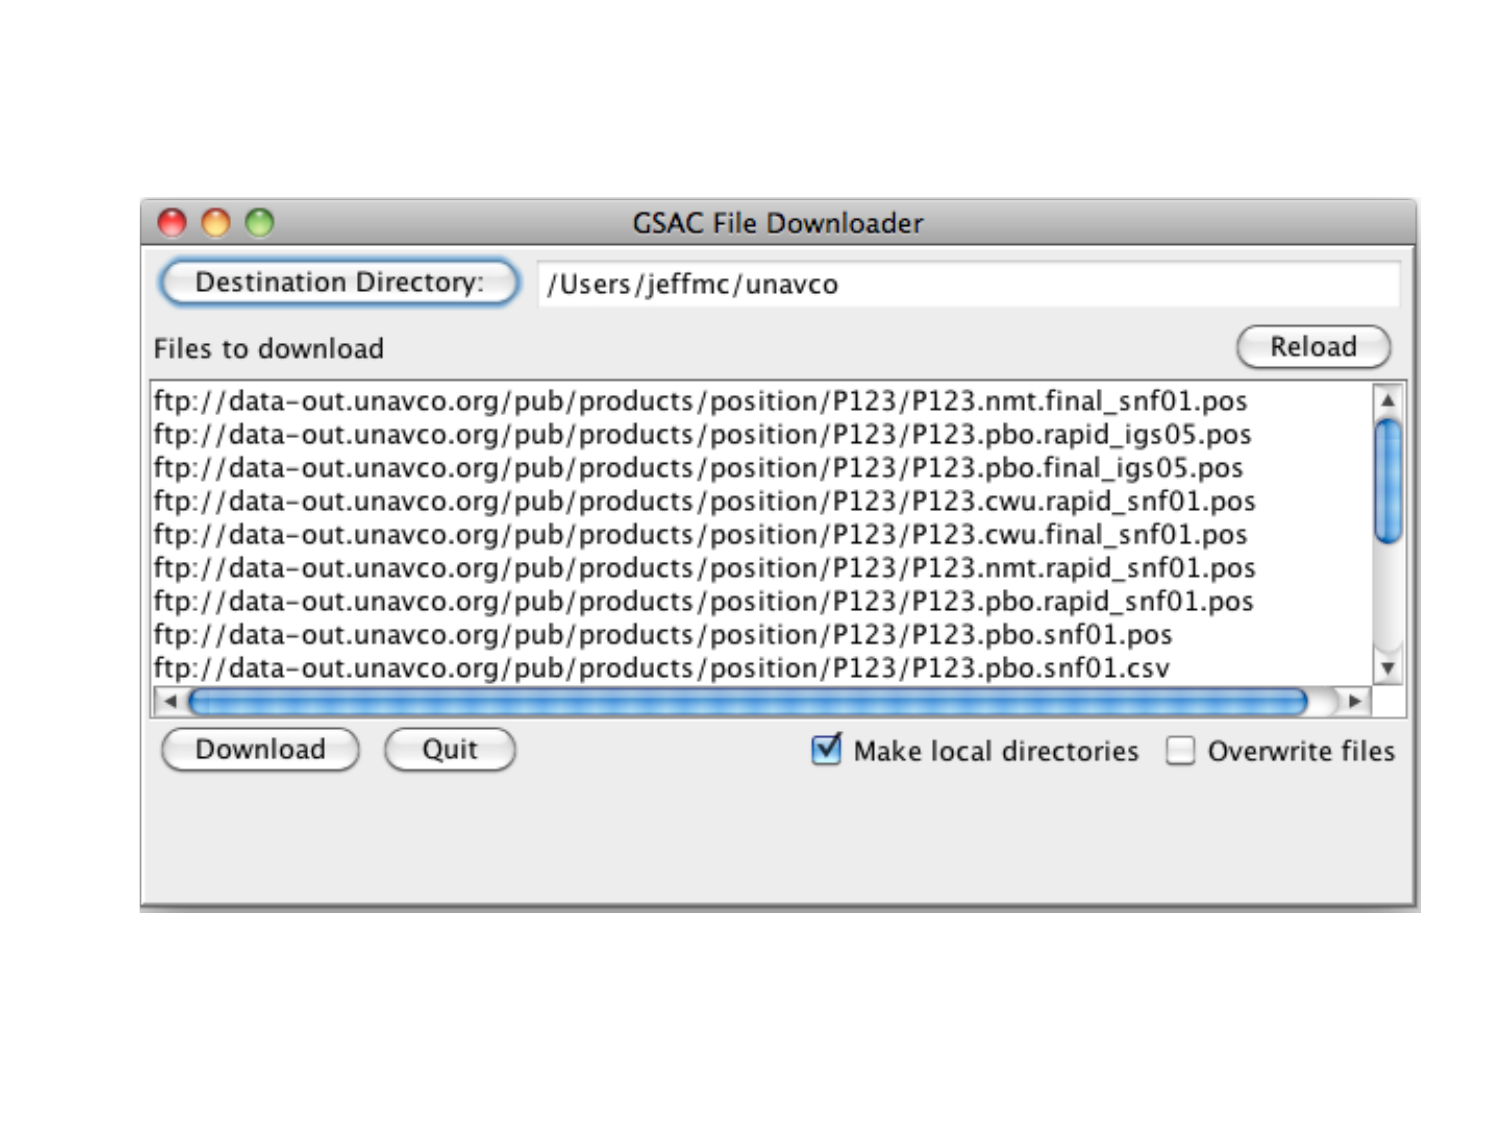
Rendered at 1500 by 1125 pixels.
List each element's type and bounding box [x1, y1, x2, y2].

picture [139, 197, 1422, 913]
